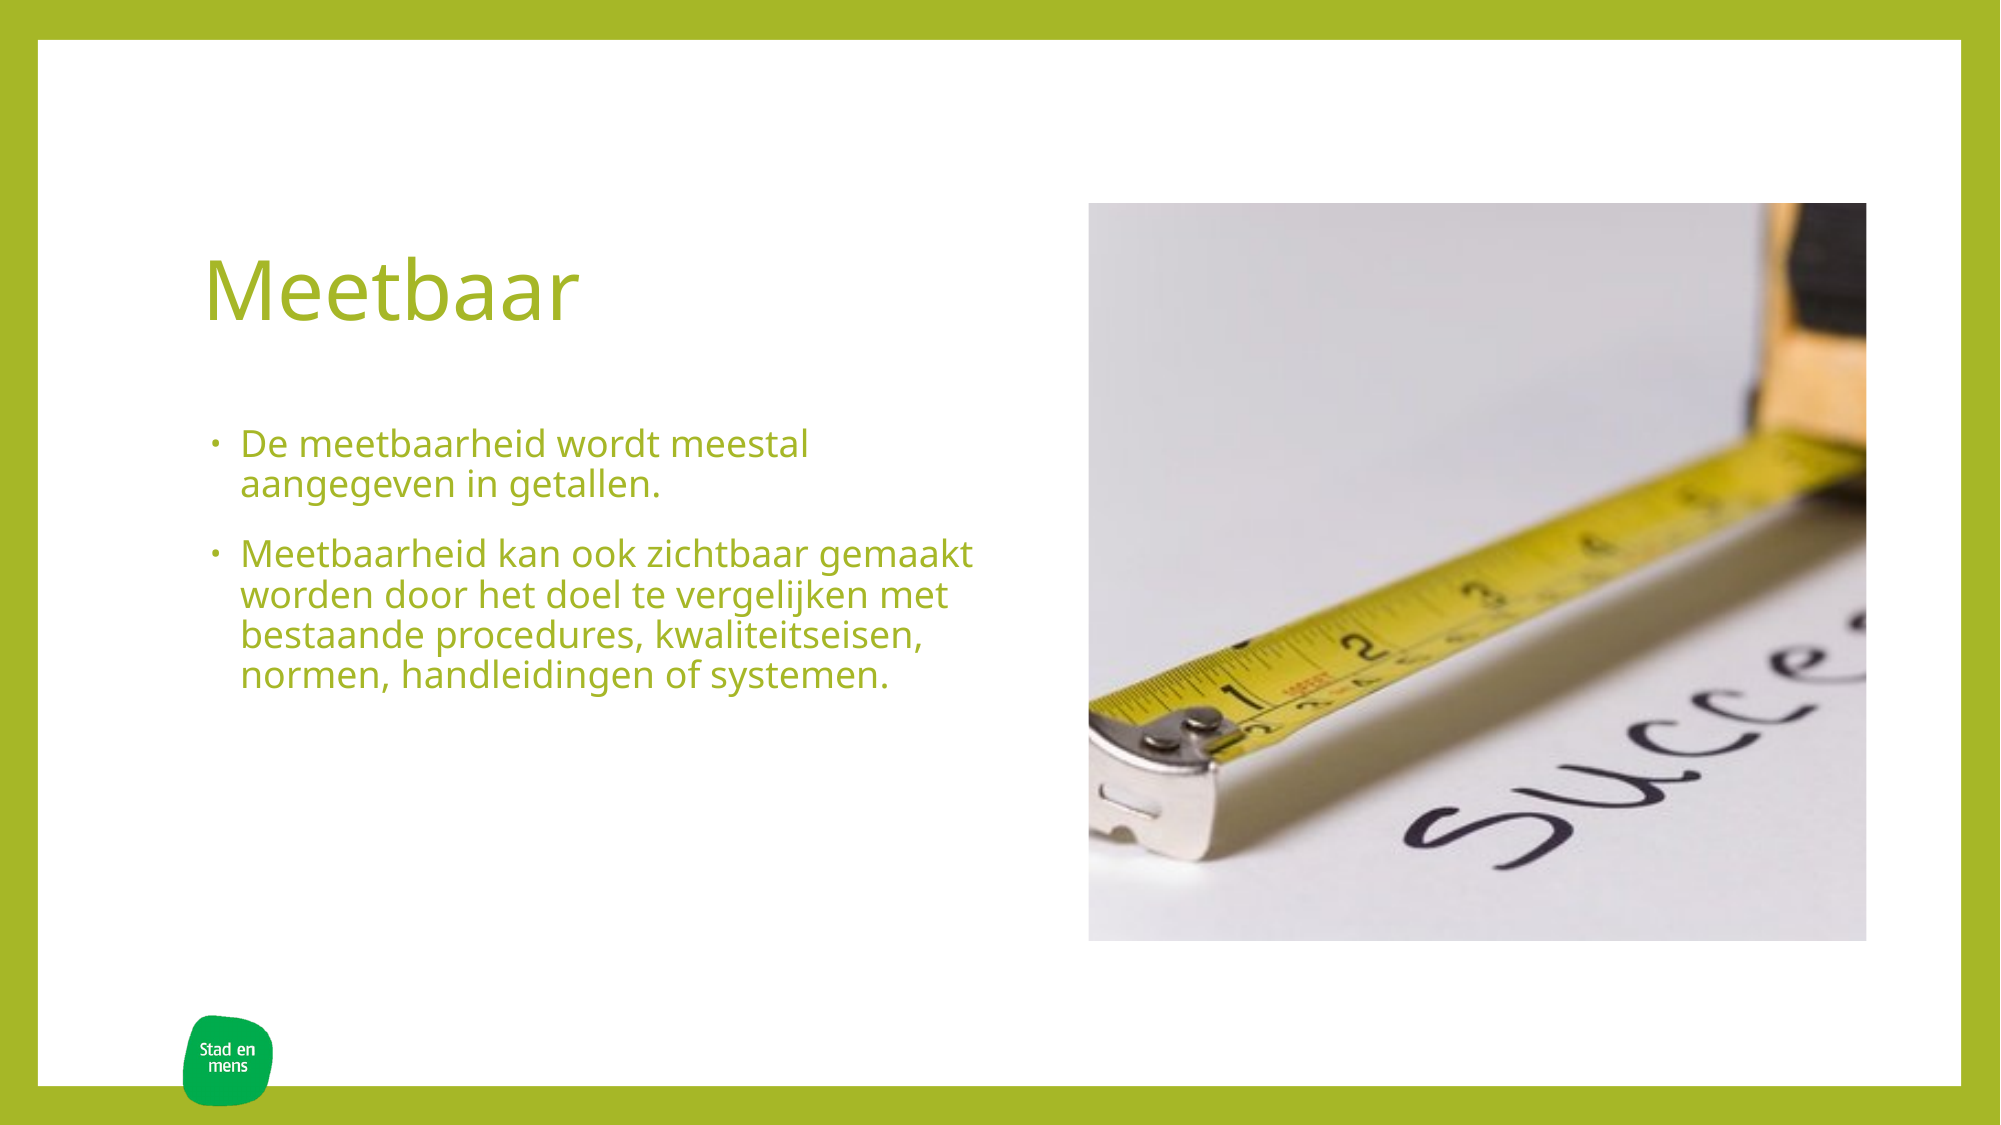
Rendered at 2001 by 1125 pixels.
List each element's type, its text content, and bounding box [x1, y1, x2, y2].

picture [1088, 202, 1867, 941]
list De meetbaarheid wordt meestal aangegeven in getallen. Meetbaarheid kan ook zichtbaar gemaakt worden door het doel te vergelijken met bestaande procedures, kwaliteitseisen, normen, handleidingen of systemen. [187, 417, 1022, 1000]
title Meetbaar [187, 175, 1041, 413]
picture [179, 1013, 273, 1110]
